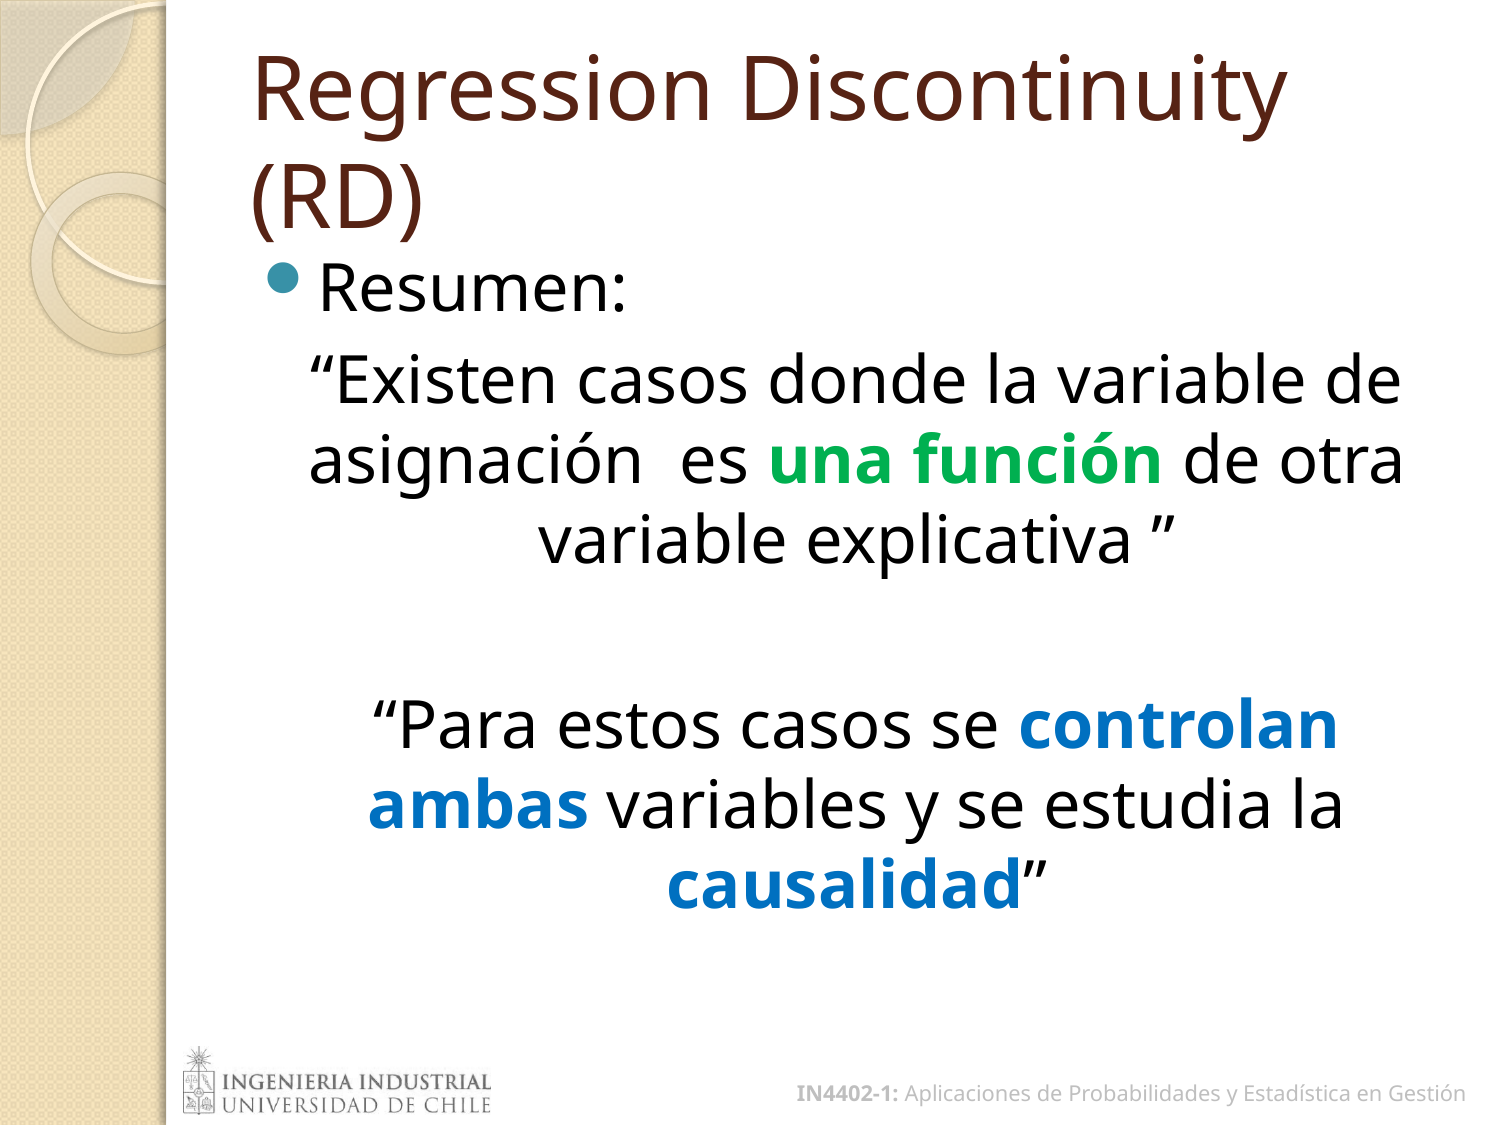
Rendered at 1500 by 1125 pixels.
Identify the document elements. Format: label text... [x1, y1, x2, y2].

title Regression Discontinuity (RD) [235, 45, 1466, 233]
picture [183, 1046, 491, 1115]
